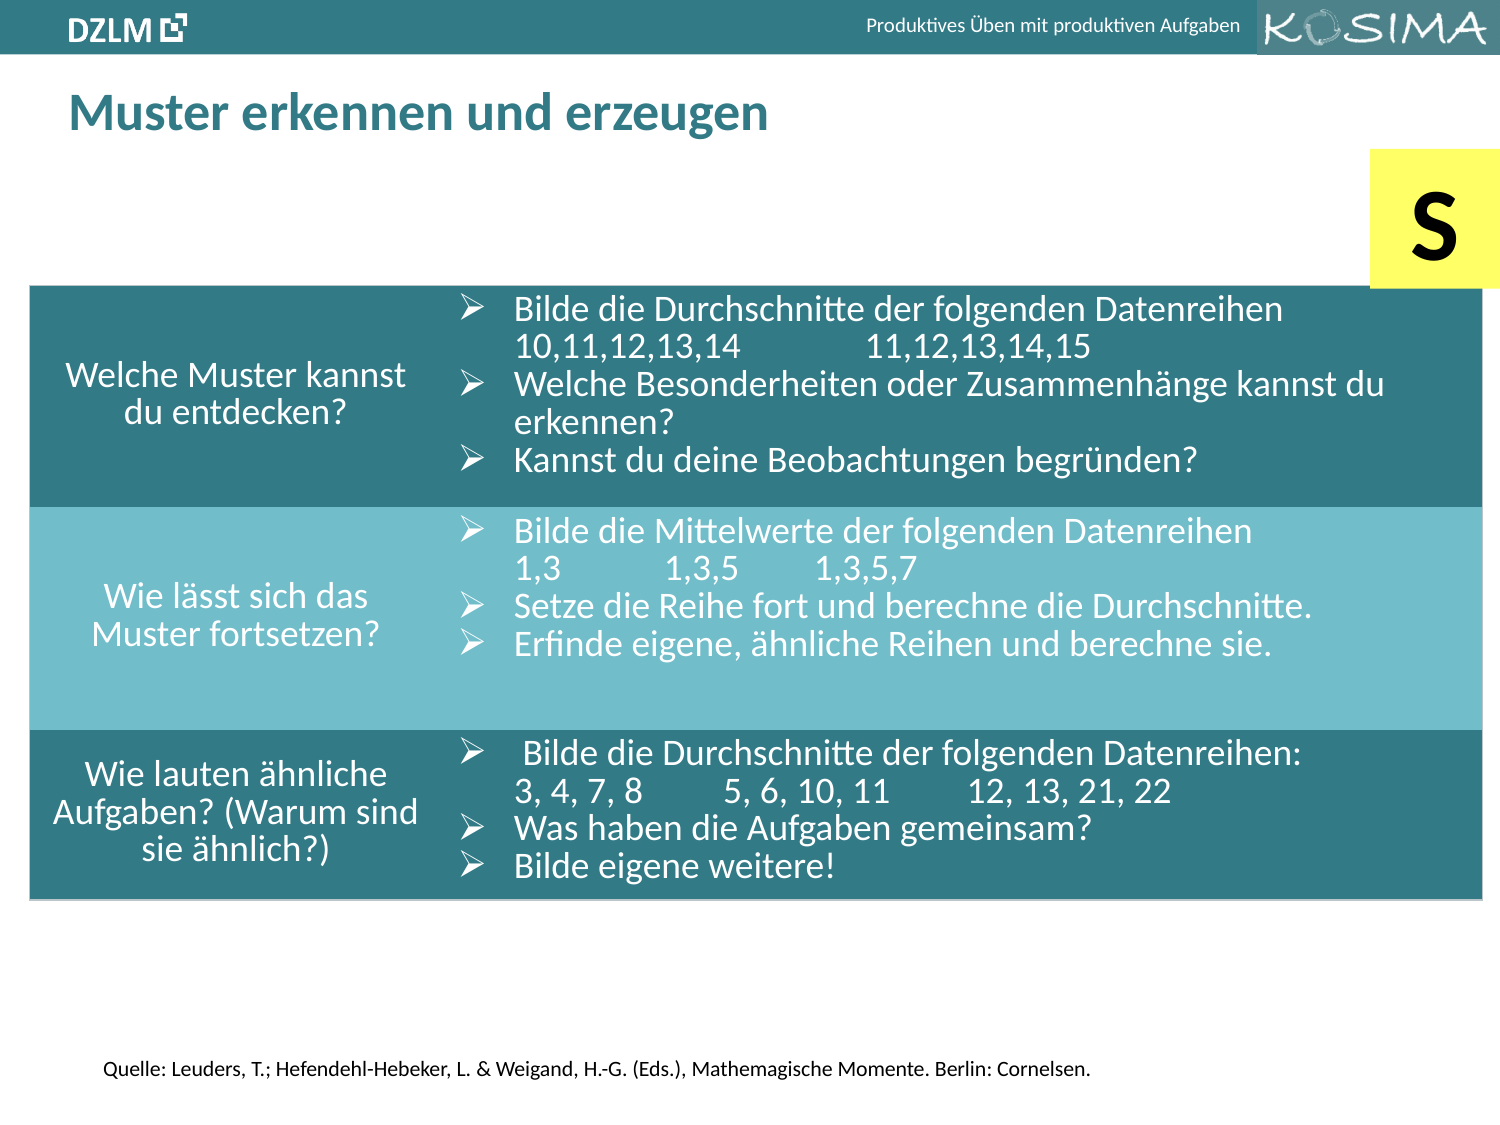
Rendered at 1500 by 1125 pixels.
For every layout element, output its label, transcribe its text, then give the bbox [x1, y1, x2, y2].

table_cell Bilde die Mittelwerte der folgenden Datenreihen 1,3 1,3,5 1,3,5,7 Setze die Reihe fort und berechne die Durchschnitte. Erfinde eigene, ähnliche Reihen und berechne sie. [443, 507, 1482, 730]
list [608, 14, 1479, 39]
table_header Bilde die Durchschnitte der folgenden Datenreihen 10,11,12,13,14 11,12,13,14,15 Welche Besonderheiten oder Zusammenhänge kannst du erkennen? Kannst du deine Beobachtungen begründen? [443, 286, 1482, 507]
table_cell Wie lässt sich das Muster fortsetzen? [30, 507, 443, 730]
table_cell Wie lauten ähnliche Aufgaben? (Warum sind sie ähnlich?) [30, 730, 443, 899]
text_box Quelle: Leuders, T.; Hefendehl-Hebeker, L. & Weigand, H.-G. (Eds.), Mathemagische Momente. Berlin: Cornelsen. [88, 1046, 1400, 1088]
table_header Welche Muster kannst du entdecken? [30, 286, 443, 507]
title Muster erkennen und erzeugen [53, 68, 1436, 149]
table_cell Bilde die Durchschnitte der folgenden Datenreihen: 3, 4, 7, 8 5, 6, 10, 11 12, 13, 21, 22 Was haben die Aufgaben gemeinsam? Bilde eigene weitere! [443, 730, 1482, 899]
text_box S [1370, 148, 1500, 289]
